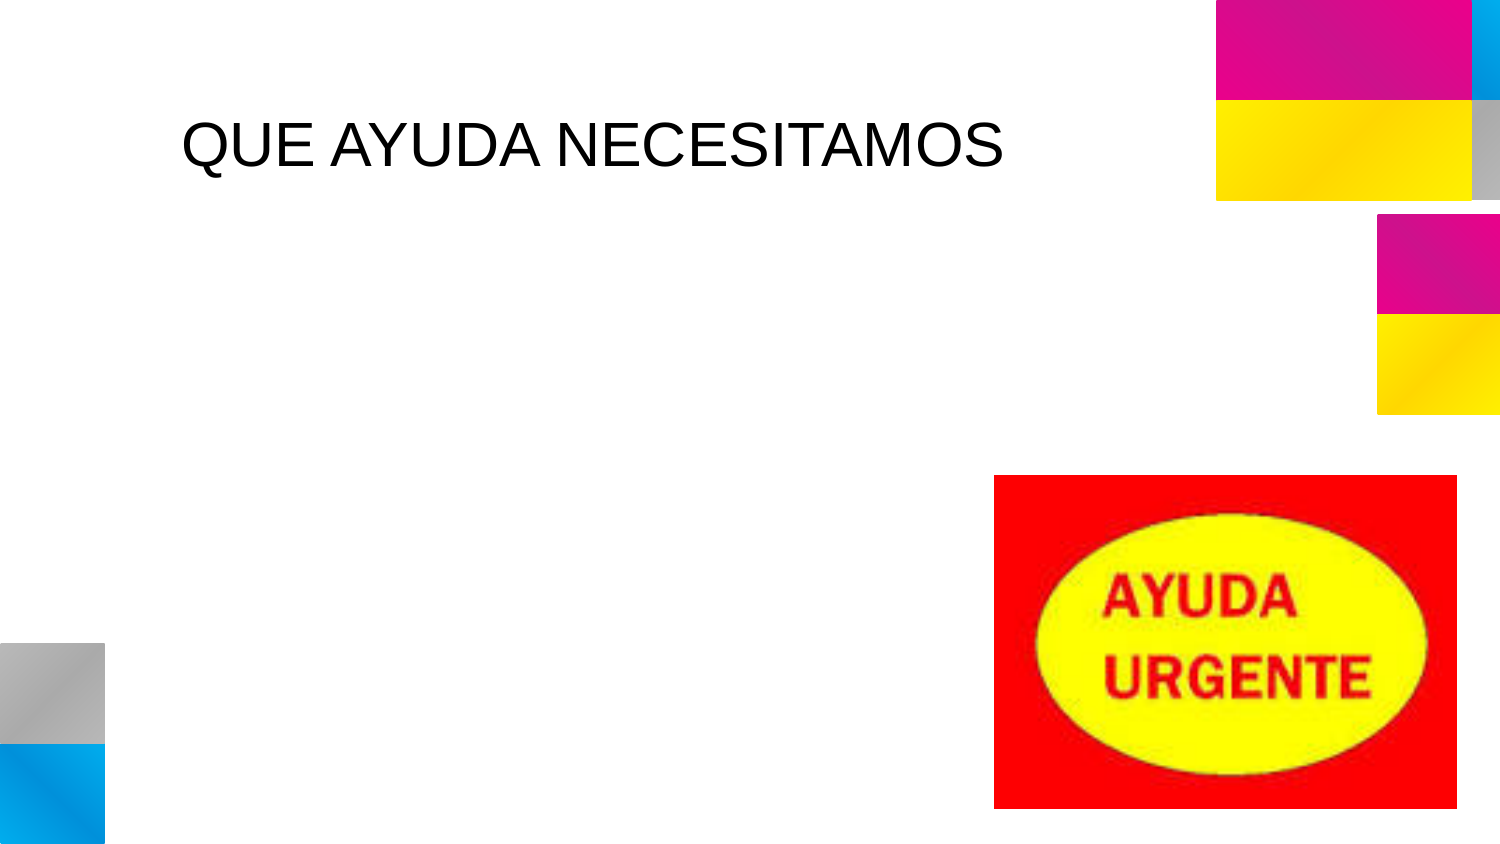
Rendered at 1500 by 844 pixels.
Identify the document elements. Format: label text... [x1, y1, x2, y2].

text_box ¿¿QUE AYUDA NECESITAMOS ?? [74, 33, 1417, 197]
picture [994, 475, 1457, 809]
text_box NECESITAMOS AYUDA DE LOS PROFESORES DE MEDIO AMBIENTE Y LOS DE TAREA INTEGRADA [74, 196, 1203, 751]
